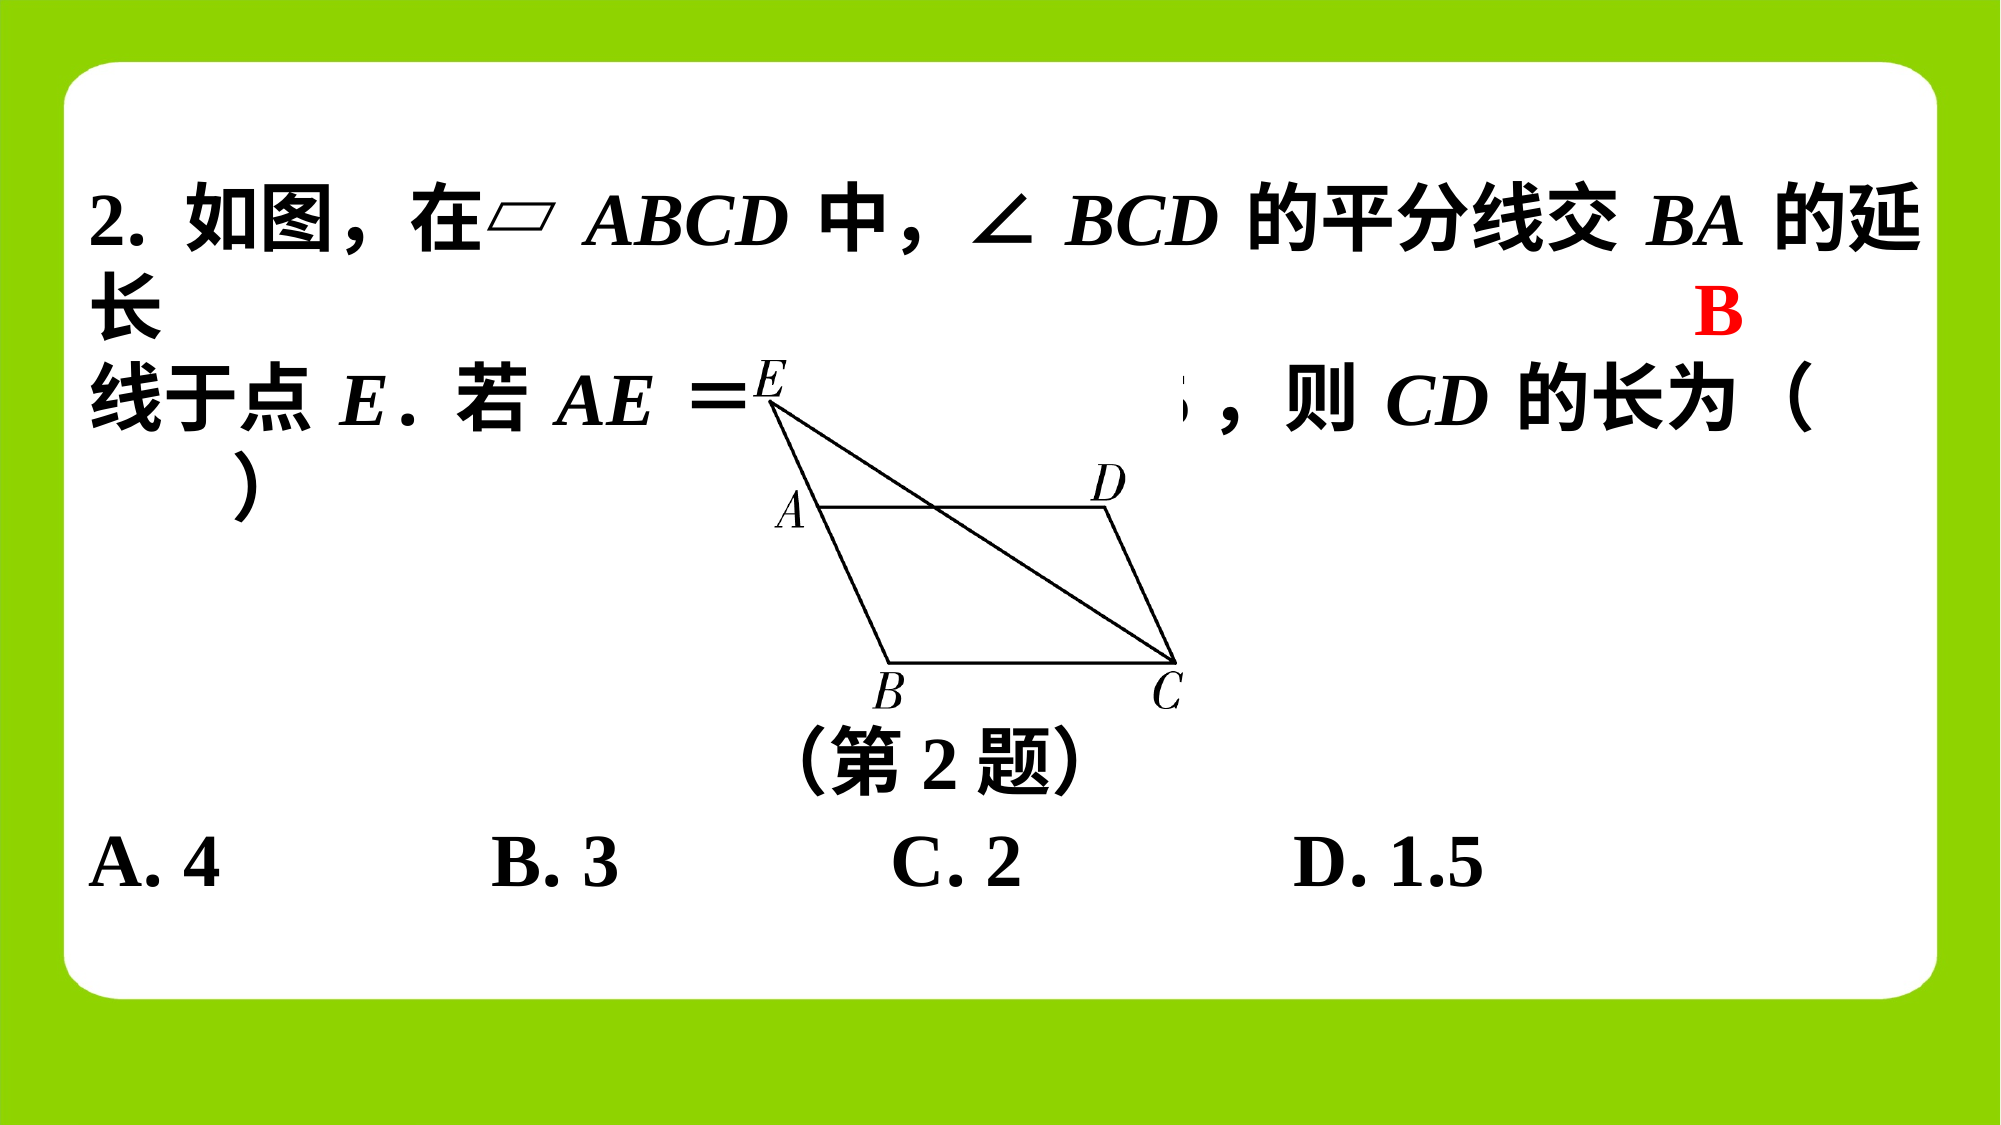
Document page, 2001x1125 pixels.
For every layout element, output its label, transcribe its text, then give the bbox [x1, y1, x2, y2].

text_box 2. 如图，在▱ABCD中，∠BCD的平分线交BA的延长 线于点E. 若AE＝2，AD＝5，则CD的长为（ B ） [88, 170, 1974, 352]
text_box B [1679, 252, 1760, 358]
table_header A. 4 [89, 806, 492, 908]
table_header D. 1.5 [1294, 806, 1619, 908]
table_header B. 3 [492, 806, 891, 908]
picture [0, 0, 2001, 1125]
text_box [753, 360, 1247, 806]
table_header C. 2 [891, 806, 1294, 908]
